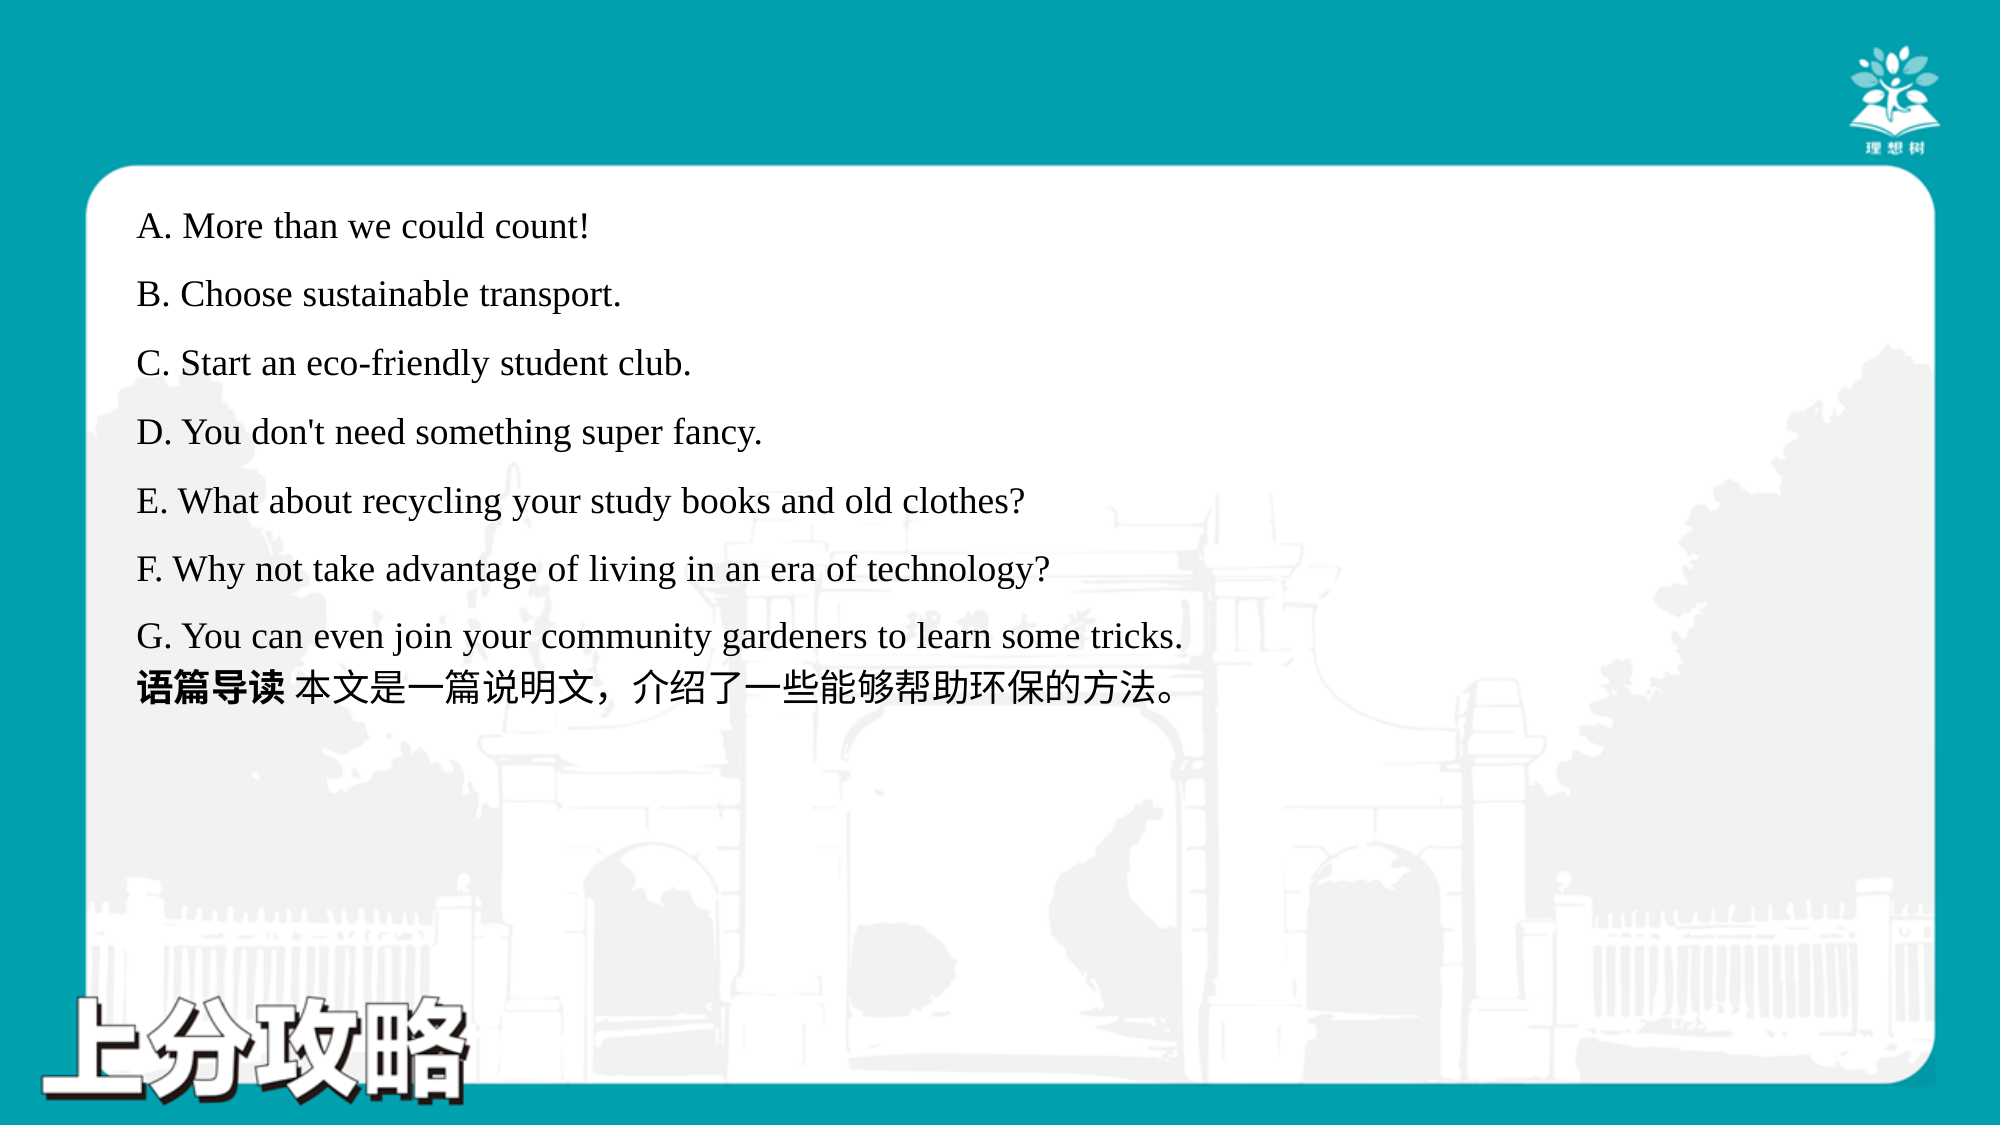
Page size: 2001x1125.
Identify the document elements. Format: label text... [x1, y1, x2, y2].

text_box 语篇导读 本文是一篇说明文，介绍了一些能够帮助环保的方法。 [136, 642, 1865, 702]
picture [0, 0, 2000, 1125]
text_box A. More than we could count! B. Choose sustainable transport. C. Start an eco-friendly student club. D. You don't need something super fancy. E. What about recycling your study books and old clothes? F. Why not take advantage of living in an era of technology? G. You can even join your community gardeners to learn some tricks.#7 [136, 176, 1865, 642]
